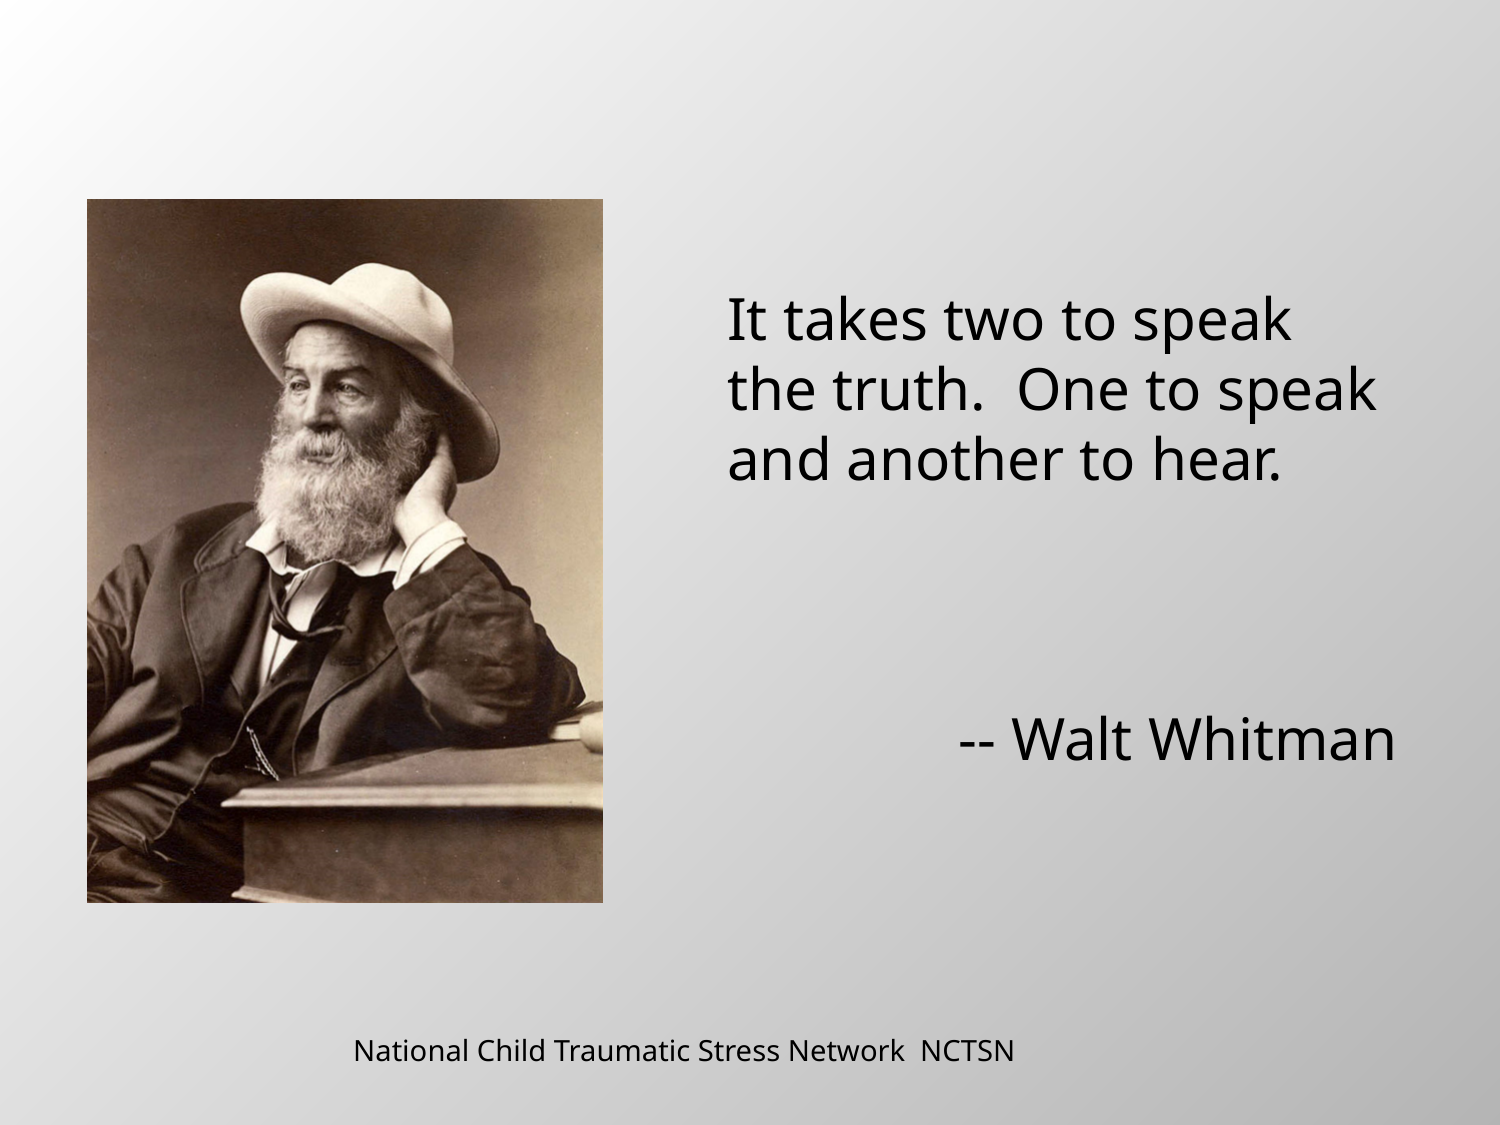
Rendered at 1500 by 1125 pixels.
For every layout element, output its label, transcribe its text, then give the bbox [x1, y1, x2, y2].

text_box National Child Traumatic Stress Network NCTSN [338, 1024, 1164, 1075]
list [87, 199, 603, 904]
text_box It takes two to speak the truth. One to speak and another to hear. -- Walt Whitman [712, 275, 1413, 780]
